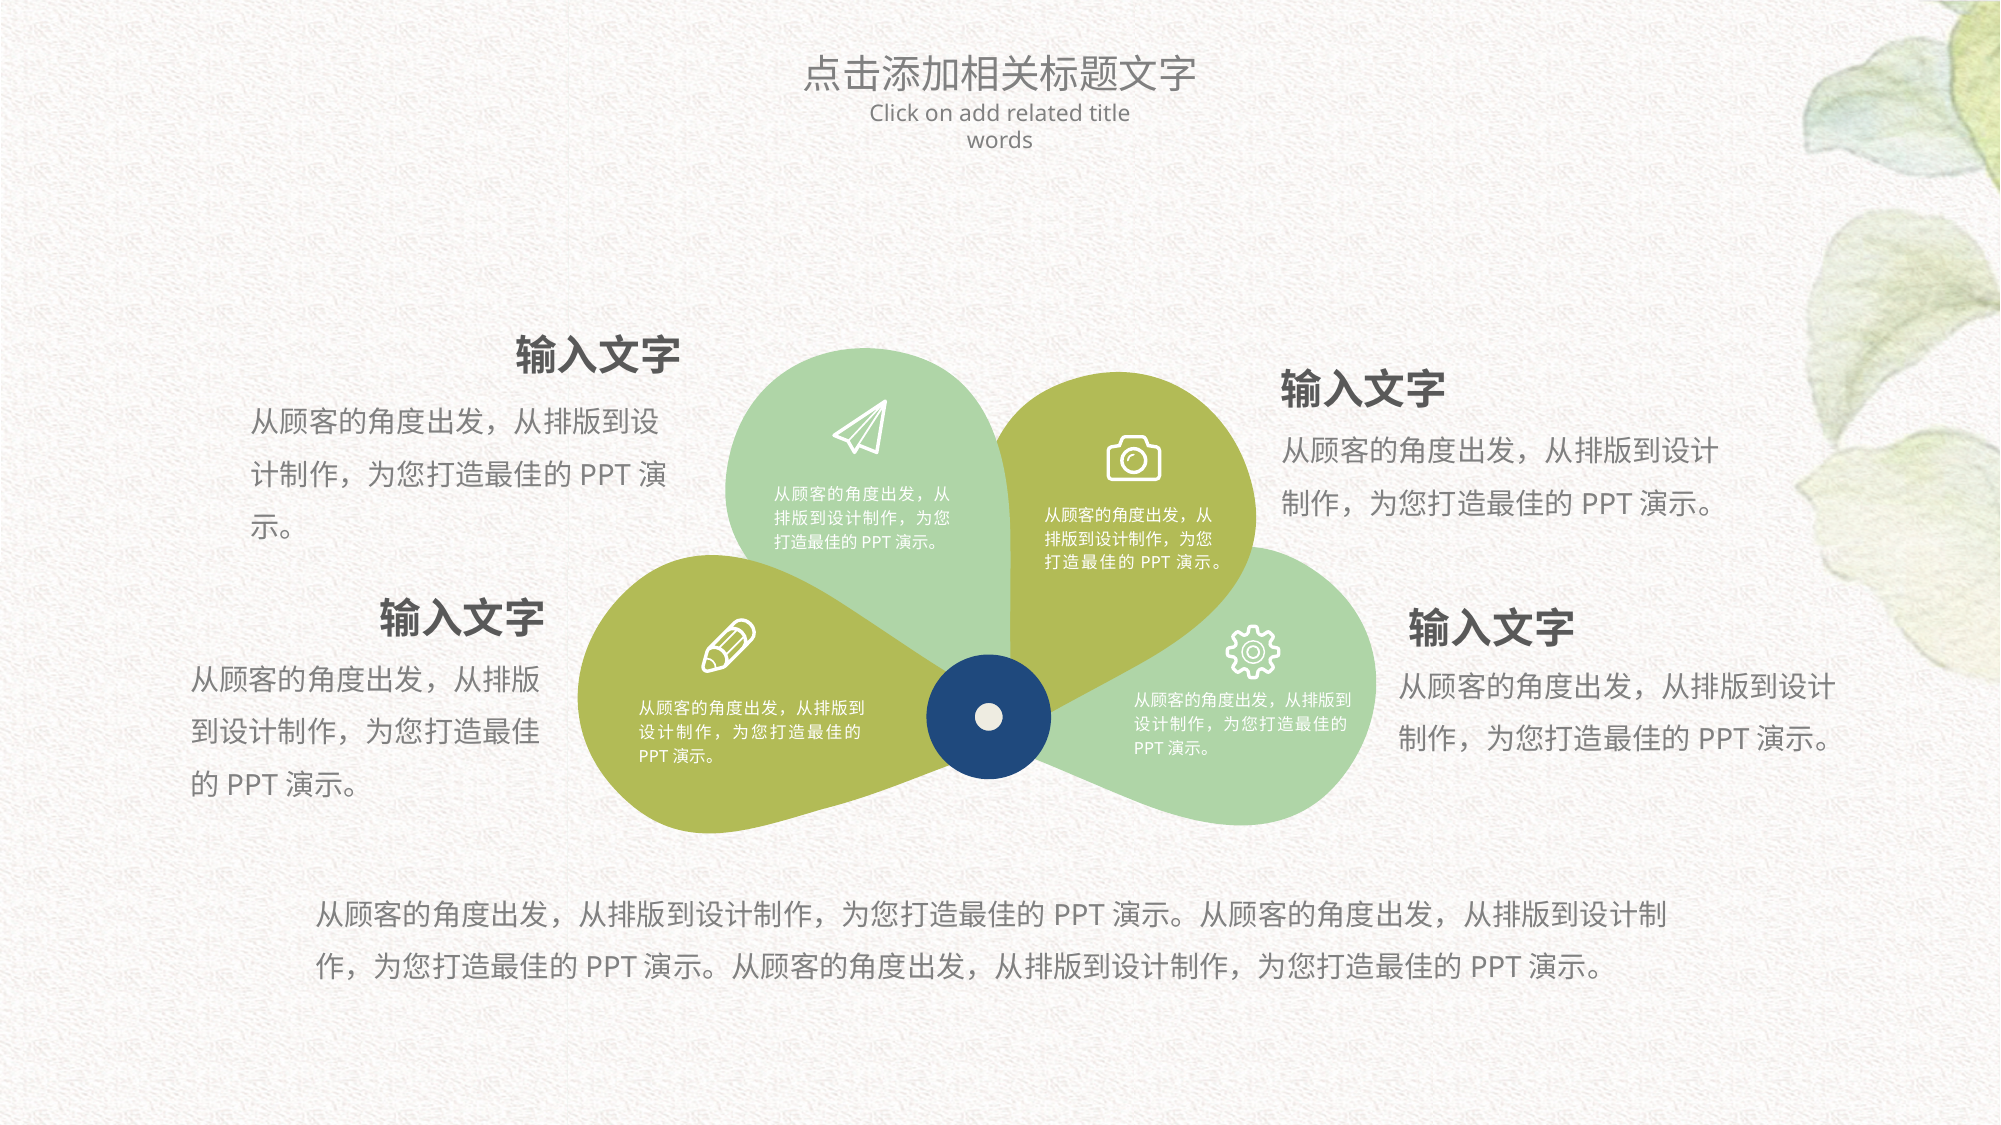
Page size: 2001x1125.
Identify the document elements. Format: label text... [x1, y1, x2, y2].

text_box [1383, 592, 1866, 758]
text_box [1266, 353, 1729, 523]
picture [0, 0, 2000, 1125]
text_box Click on add related title words [819, 90, 1181, 150]
text_box 从顾客的角度出发，从排版到设计制作，为您打造最佳的PPT演示。从顾客的角度出发，从排版到设计制作，为您打造最佳的PPT演示。从顾客的角度出发，从排版到设计制作，为您打造最佳的PPT演示。 [300, 871, 1700, 991]
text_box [235, 318, 700, 494]
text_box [175, 582, 568, 811]
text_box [592, 354, 1367, 874]
text_box 点击添加相关标题文字 [761, 41, 1239, 101]
